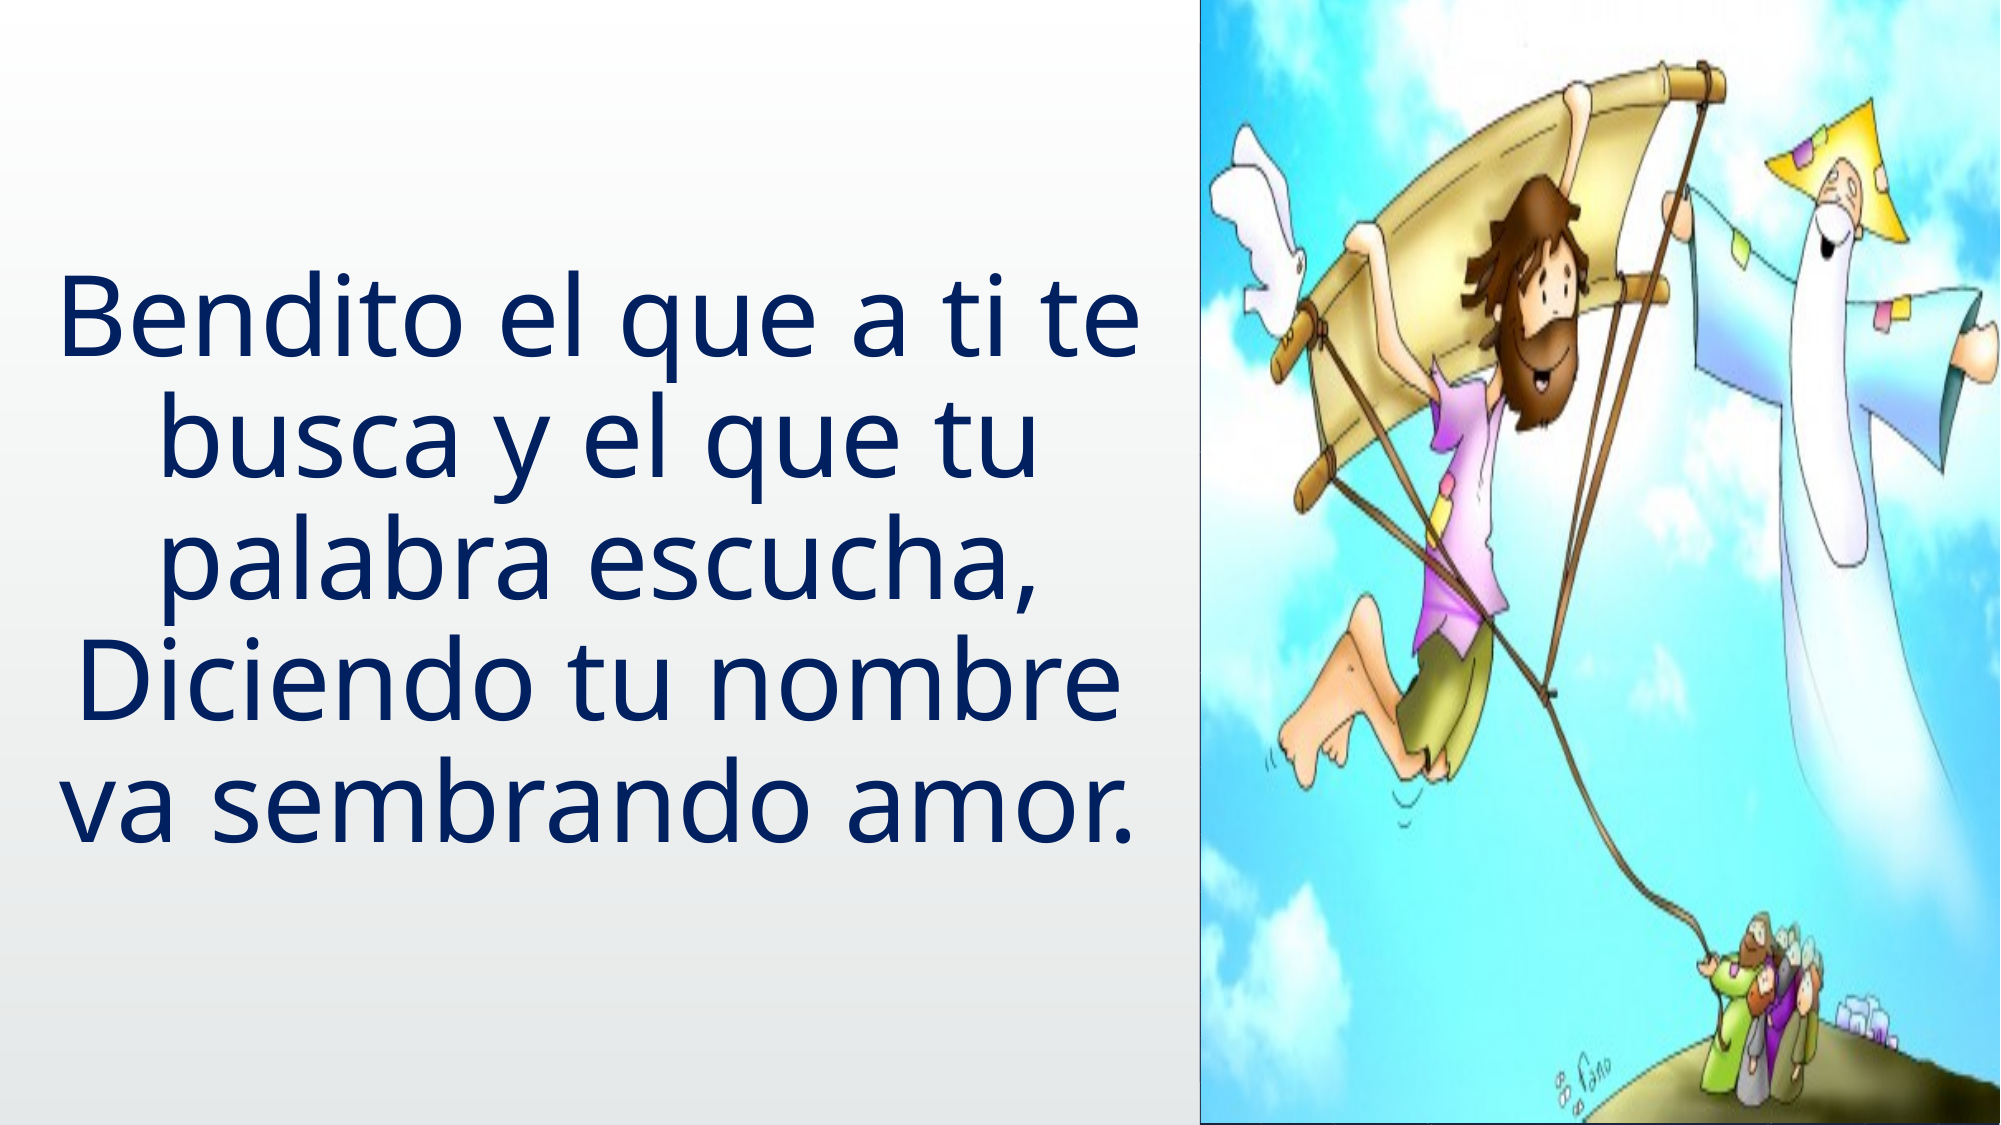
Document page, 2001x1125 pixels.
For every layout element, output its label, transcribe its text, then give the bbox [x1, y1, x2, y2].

picture [1200, 0, 2000, 1125]
title Bendito el que a ti te busca y el que tu palabra escucha, Diciendo tu nombre va sembrando amor. [0, 0, 1200, 1125]
